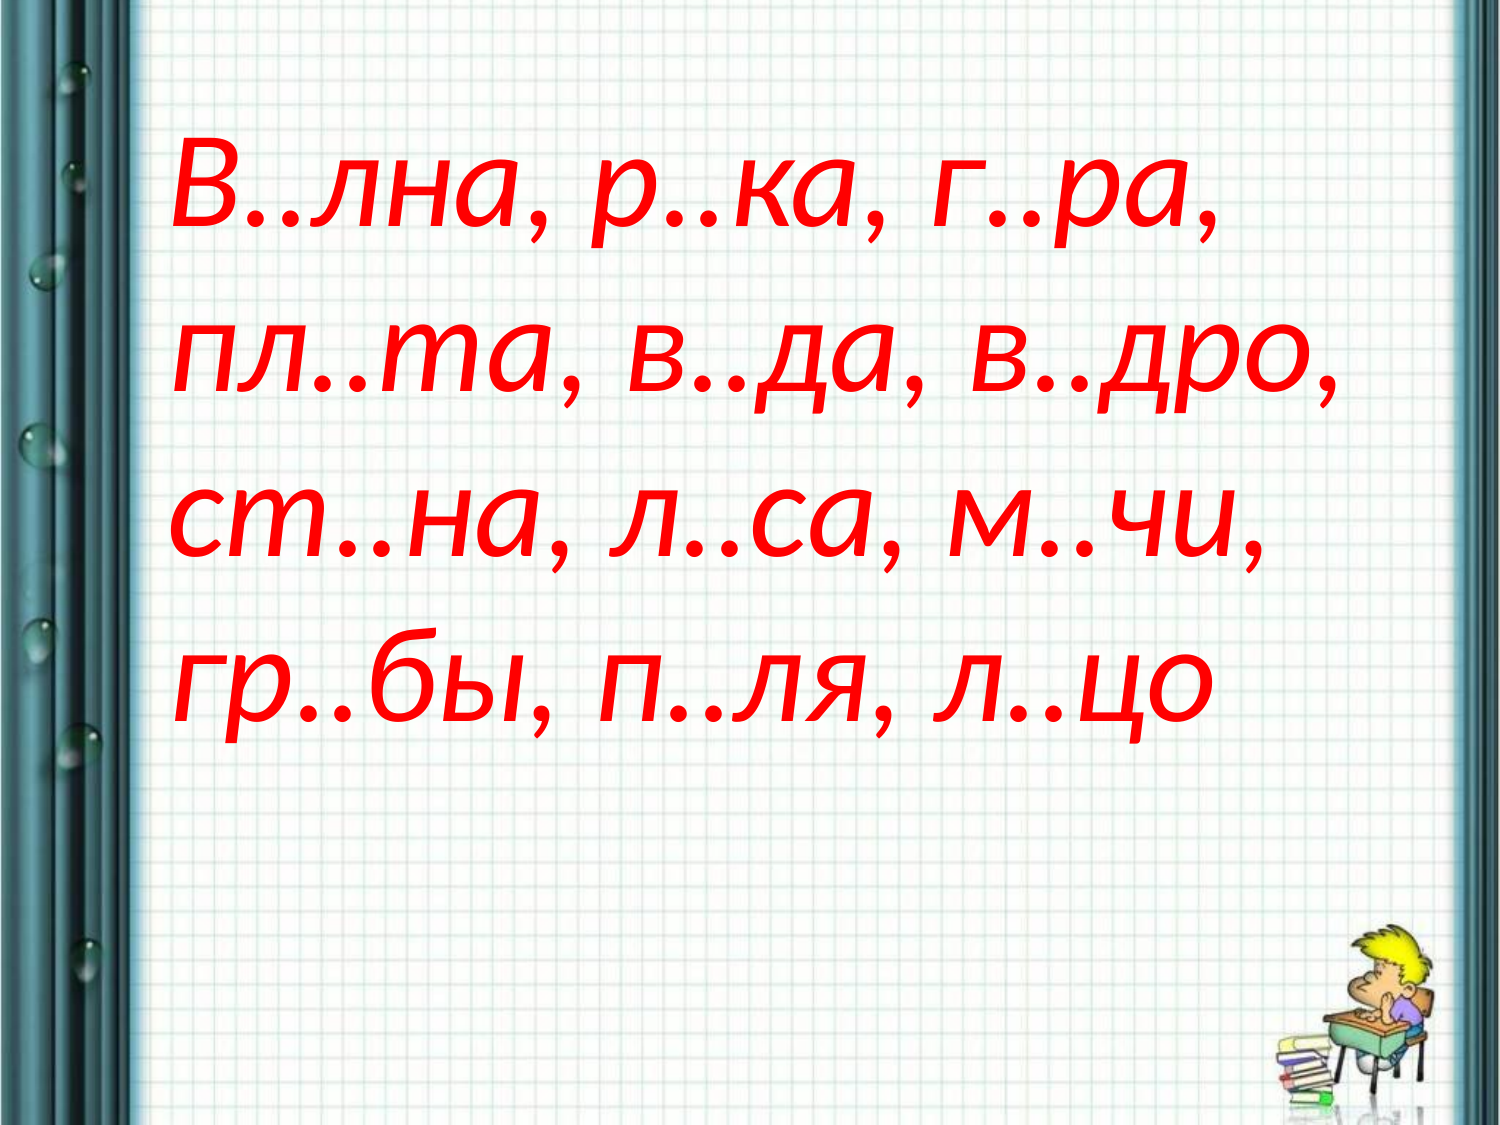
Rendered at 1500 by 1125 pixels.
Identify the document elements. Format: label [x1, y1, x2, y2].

list [0, 0, 1500, 1125]
